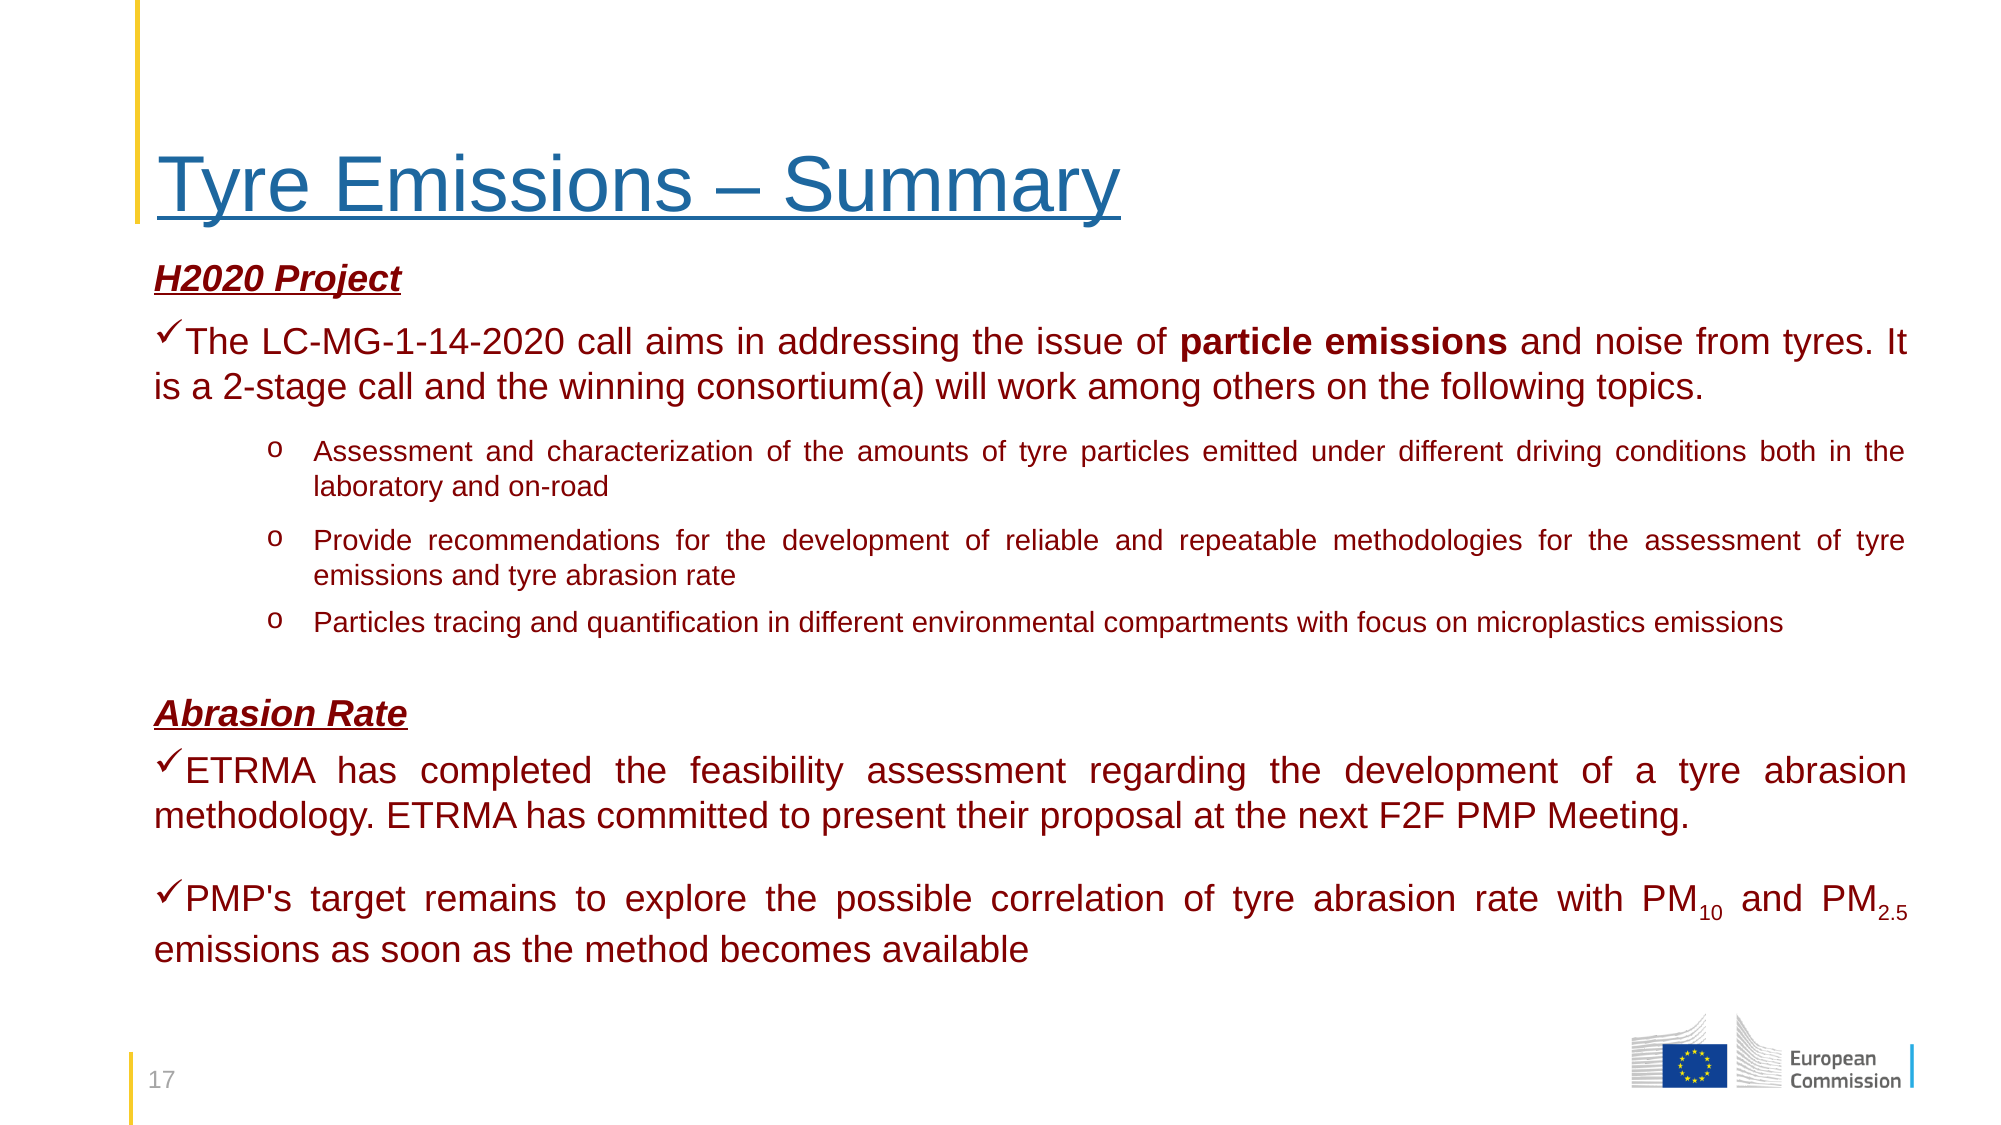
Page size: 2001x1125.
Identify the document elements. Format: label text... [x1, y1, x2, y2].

list H2020 Project The LC-MG-1-14-2020 call aims in addressing the issue of particle emissions and noise from tyres. It is a 2-stage call and the winning consortium(a) will work among others on the following topics. Assessment and characterization of the amounts of tyre particles emitted under different driving conditions both in the laboratory and on-road Provide recommendations for the development of reliable and repeatable methodologies for the assessment of tyre emissions and tyre abrasion rate Particles tracing and quantification in different environmental compartments with focus on microplastics emissions Abrasion Rate ETRMA has completed the feasibility assessment regarding the development of a tyre abrasion methodology. ETRMA has committed to present their proposal at the next F2F PMP Meeting. PMP's target remains to explore the possible correlation of tyre abrasion rate with PM10 and PM2.5 emissions as soon as the method becomes available [139, 246, 1923, 977]
picture [1631, 1013, 1915, 1091]
title Tyre Emissions – Summary [142, 100, 1959, 229]
